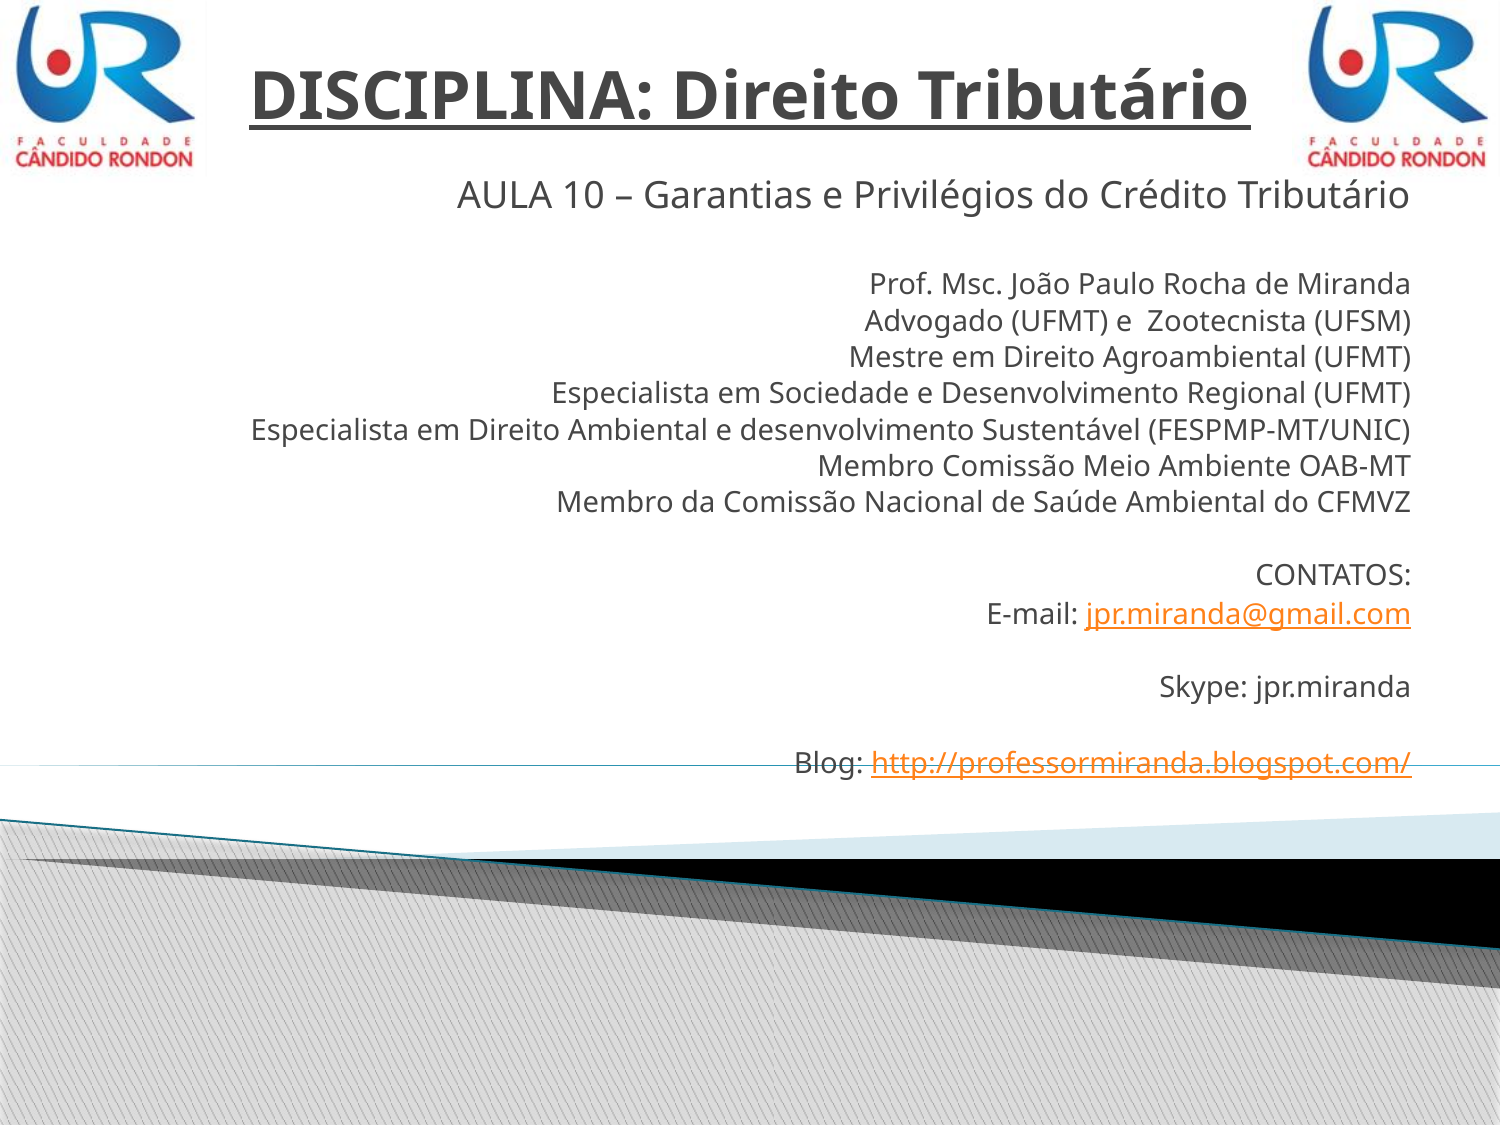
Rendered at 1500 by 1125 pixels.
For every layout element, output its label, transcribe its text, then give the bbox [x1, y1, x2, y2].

picture [1292, 0, 1500, 183]
picture [0, 0, 208, 183]
title DISCIPLINA: Direito Tributário [208, 0, 1292, 141]
picture [5, 859, 1500, 989]
subtitle AULA 10 – Garantias e Privilégios do Crédito Tributário Prof. Msc. João Paulo Rocha de Miranda Advogado (UFMT) e Zootecnista (UFSM) Mestre em Direito Agroambiental (UFMT) Especialista em Sociedade e Desenvolvimento Regional (UFMT) Especialista em Direito Ambiental e desenvolvimento Sustentável (FESPMP-MT/UNIC) Membro Comissão Meio Ambiente OAB-MT Membro da Comissão Nacional de Saúde Ambiental do CFMVZ CONTATOS: E-mail: jpr.miranda@gmail.com Skype: jpr.miranda Blog: http://professormiranda.blogspot.com/ [0, 172, 1430, 833]
